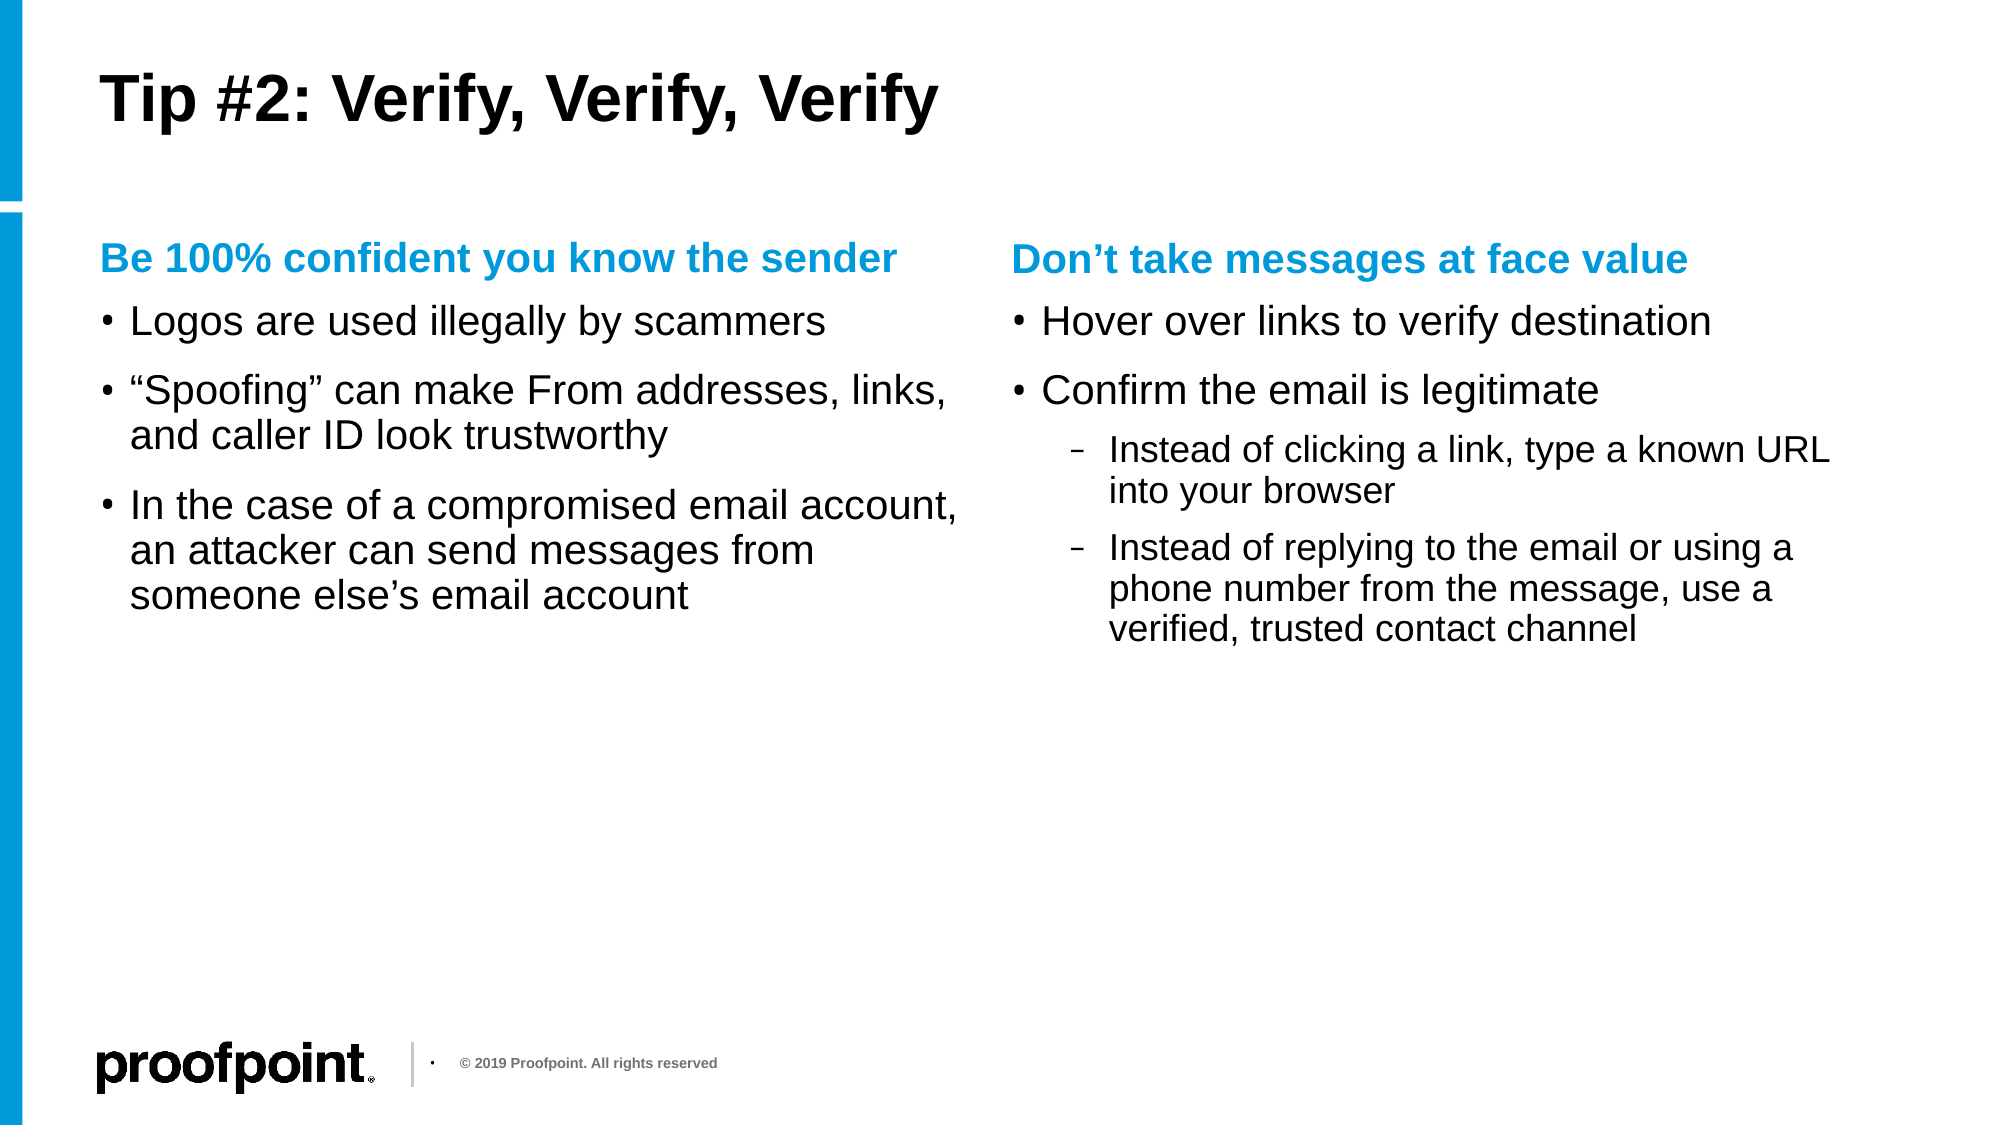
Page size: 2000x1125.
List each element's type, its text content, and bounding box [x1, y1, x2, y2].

list Don’t take messages at face value [1011, 221, 1900, 298]
list Hover over links to verify destination Confirm the email is legitimate Instead of clicking a link, type a known URL into your browser Instead of replying to the email or using a phone number from the message, use a verified, trusted contact channel [1011, 298, 1900, 948]
title Tip #2: Verify, Verify, Verify [99, 0, 1900, 200]
list Logos are used illegally by scammers “Spoofing” can make From addresses, links, and caller ID look trustworthy In the case of a compromised email account, an attacker can send messages from someone else’s email account [99, 298, 988, 948]
picture [65, 1011, 395, 1125]
list Be 100% confident you know the sender [99, 221, 988, 297]
footer © 2019 Proofpoint. All rights reserved [430, 1045, 1180, 1082]
